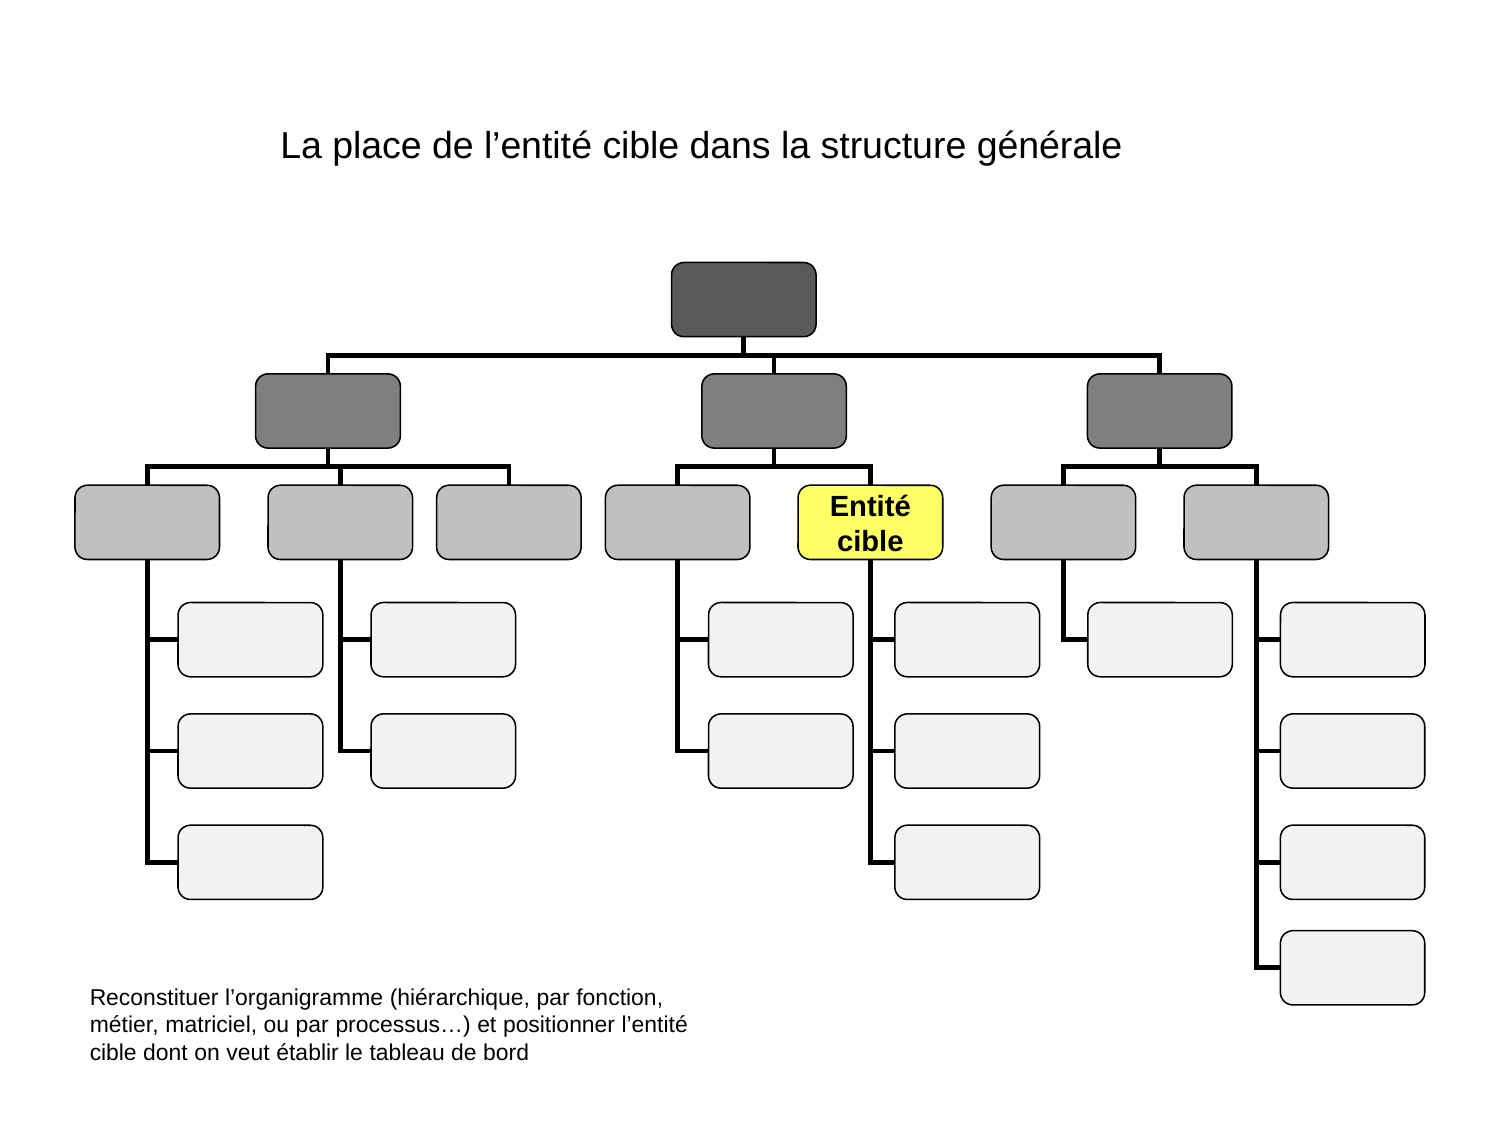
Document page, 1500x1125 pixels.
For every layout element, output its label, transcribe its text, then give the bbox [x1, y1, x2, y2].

text_box La place de l’entité cible dans la structure générale [265, 113, 1223, 174]
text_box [74, 262, 1426, 1006]
text_box Reconstituer l’organigramme (hiérarchique, par fonction, métier, matriciel, ou par processus…) et positionner l’entité cible dont on veut établir le tableau de bord [75, 1013, 713, 1073]
